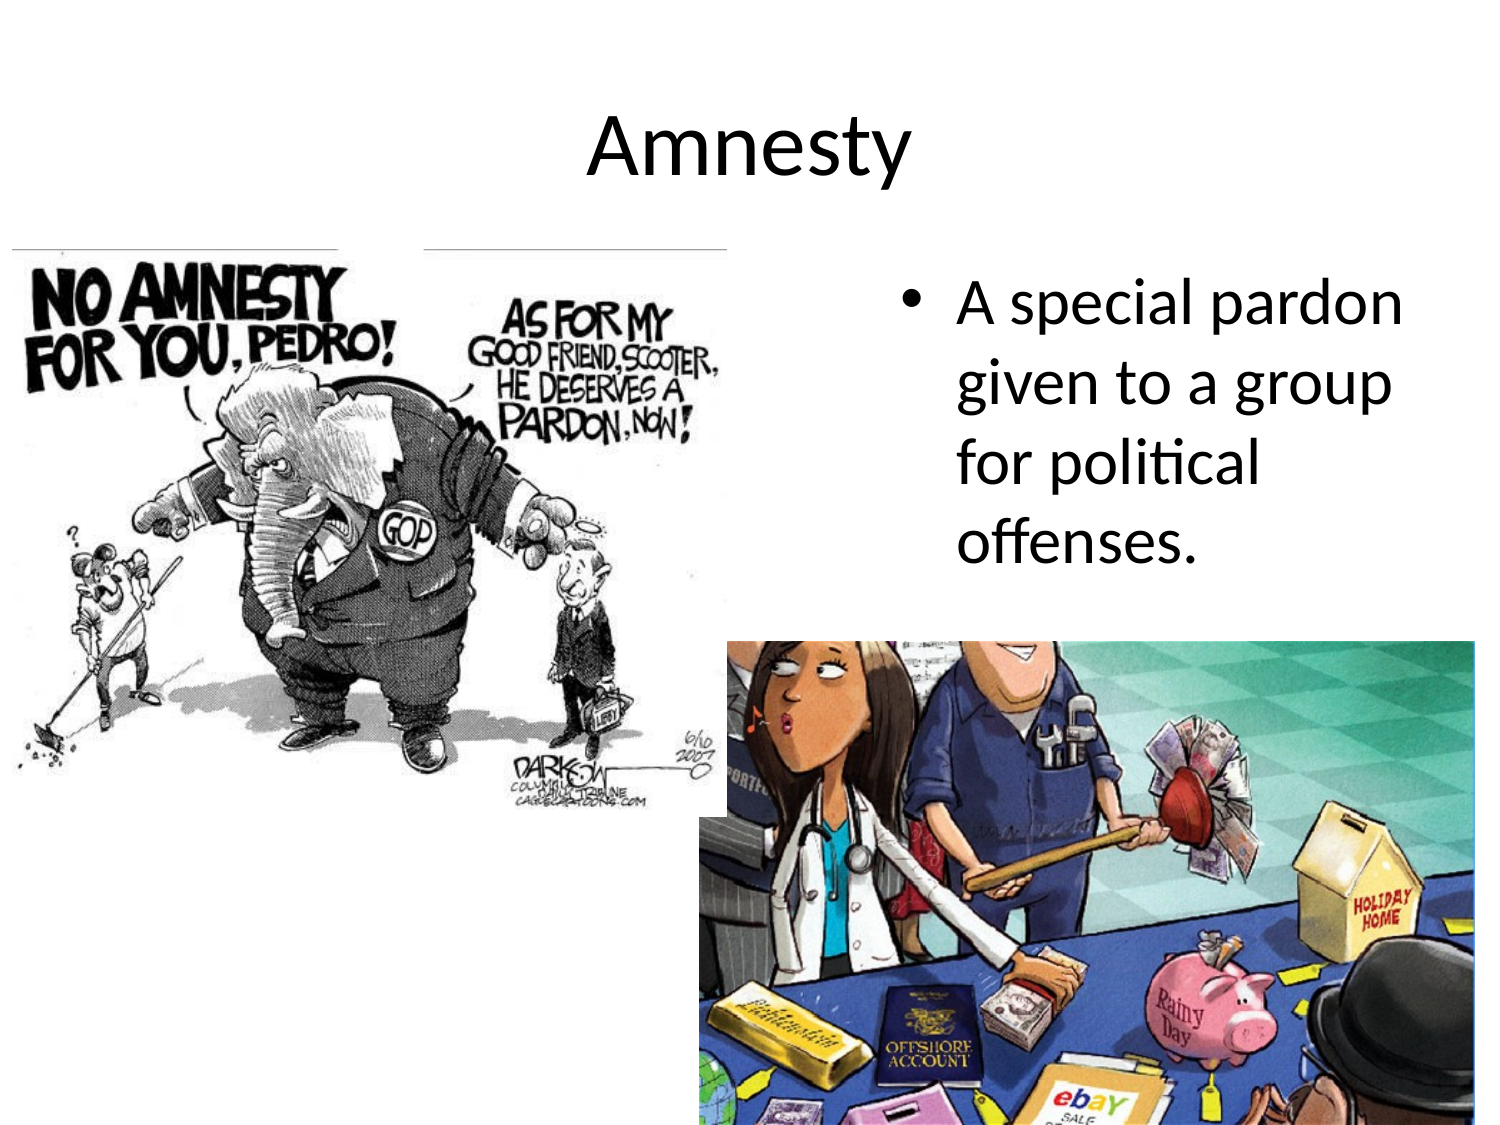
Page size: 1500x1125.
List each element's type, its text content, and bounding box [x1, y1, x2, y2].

list A special pardon given to a group for political offenses. [885, 249, 1498, 993]
picture [12, 249, 1476, 1125]
title Amnesty [75, 45, 1425, 233]
